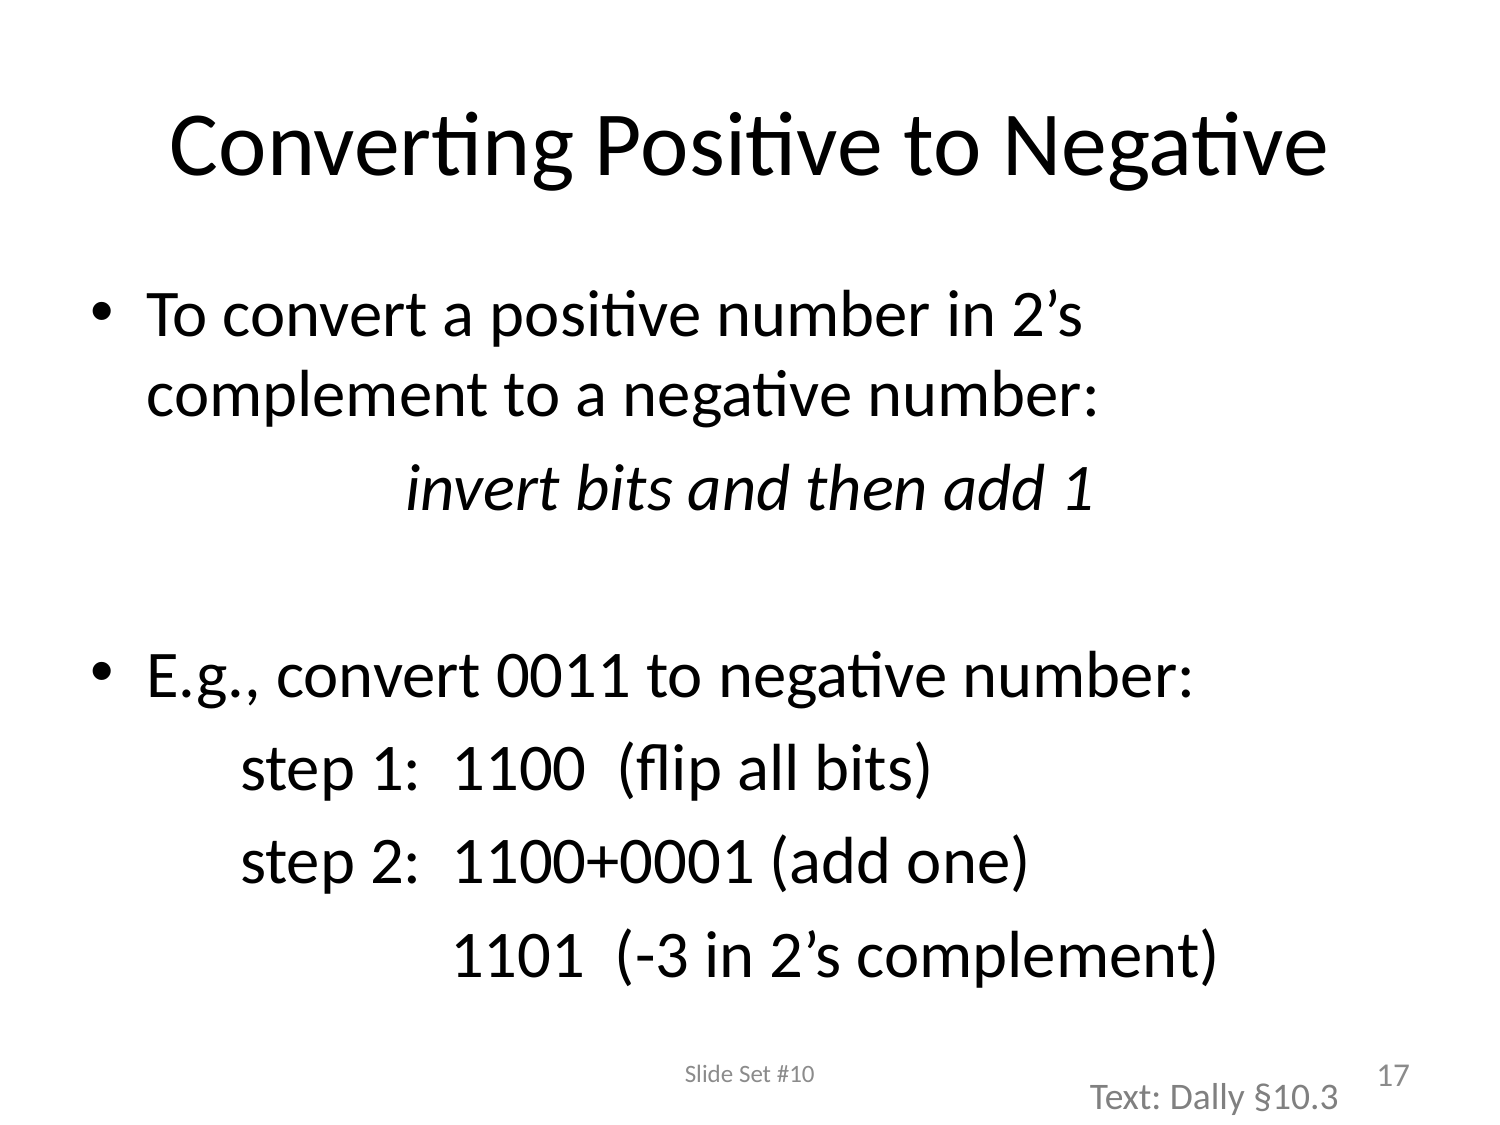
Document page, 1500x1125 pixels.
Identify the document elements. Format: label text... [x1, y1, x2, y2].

list To convert a positive number in 2’s complement to a negative number: invert bits and then add 1 E.g., convert 0011 to negative number: step 1: 1100 (flip all bits) step 2: 1100+0001 (add one) 1101 (-3 in 2’s complement) [75, 262, 1425, 1005]
footer Slide Set #10 [512, 1042, 988, 1103]
title Converting Positive to Negative [75, 45, 1425, 233]
slide_number 17 [1074, 1042, 1425, 1103]
text_box Text: Dally §10.3 [1074, 1103, 1400, 1125]
